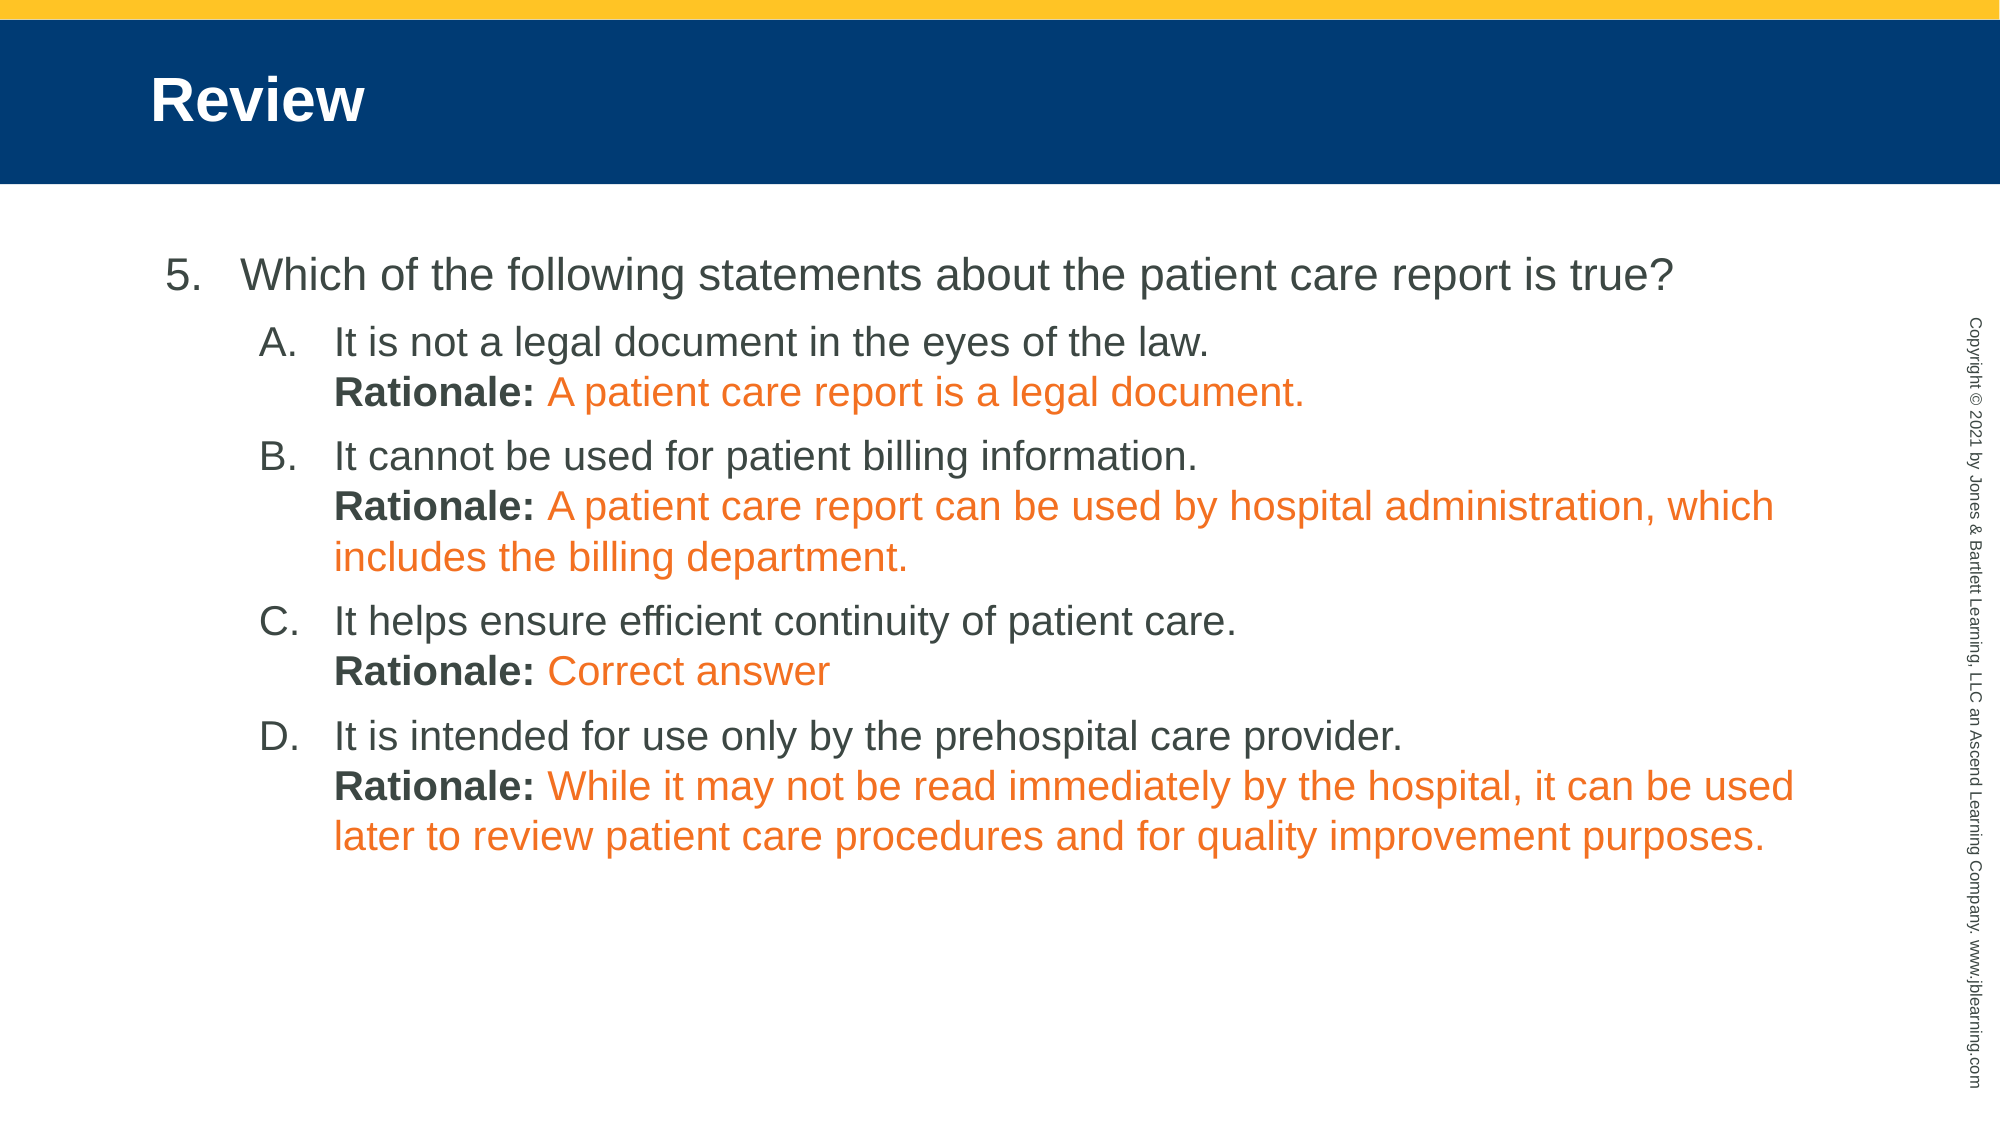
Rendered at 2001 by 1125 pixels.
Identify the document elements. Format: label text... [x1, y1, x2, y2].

title Review [0, 19, 2000, 185]
list Which of the following statements about the patient care report is true? It is not a legal document in the eyes of the law. Rationale: A patient care report is a legal document. It cannot be used for patient billing information. Rationale: A patient care report can be used by hospital administration, which includes the billing department. It helps ensure efficient continuity of patient care. Rationale: Correct answer It is intended for use only by the prehospital care provider. Rationale: While it may not be read immediately by the hospital, it can be used later to review patient care procedures and for quality improvement purposes. [150, 237, 1850, 1025]
